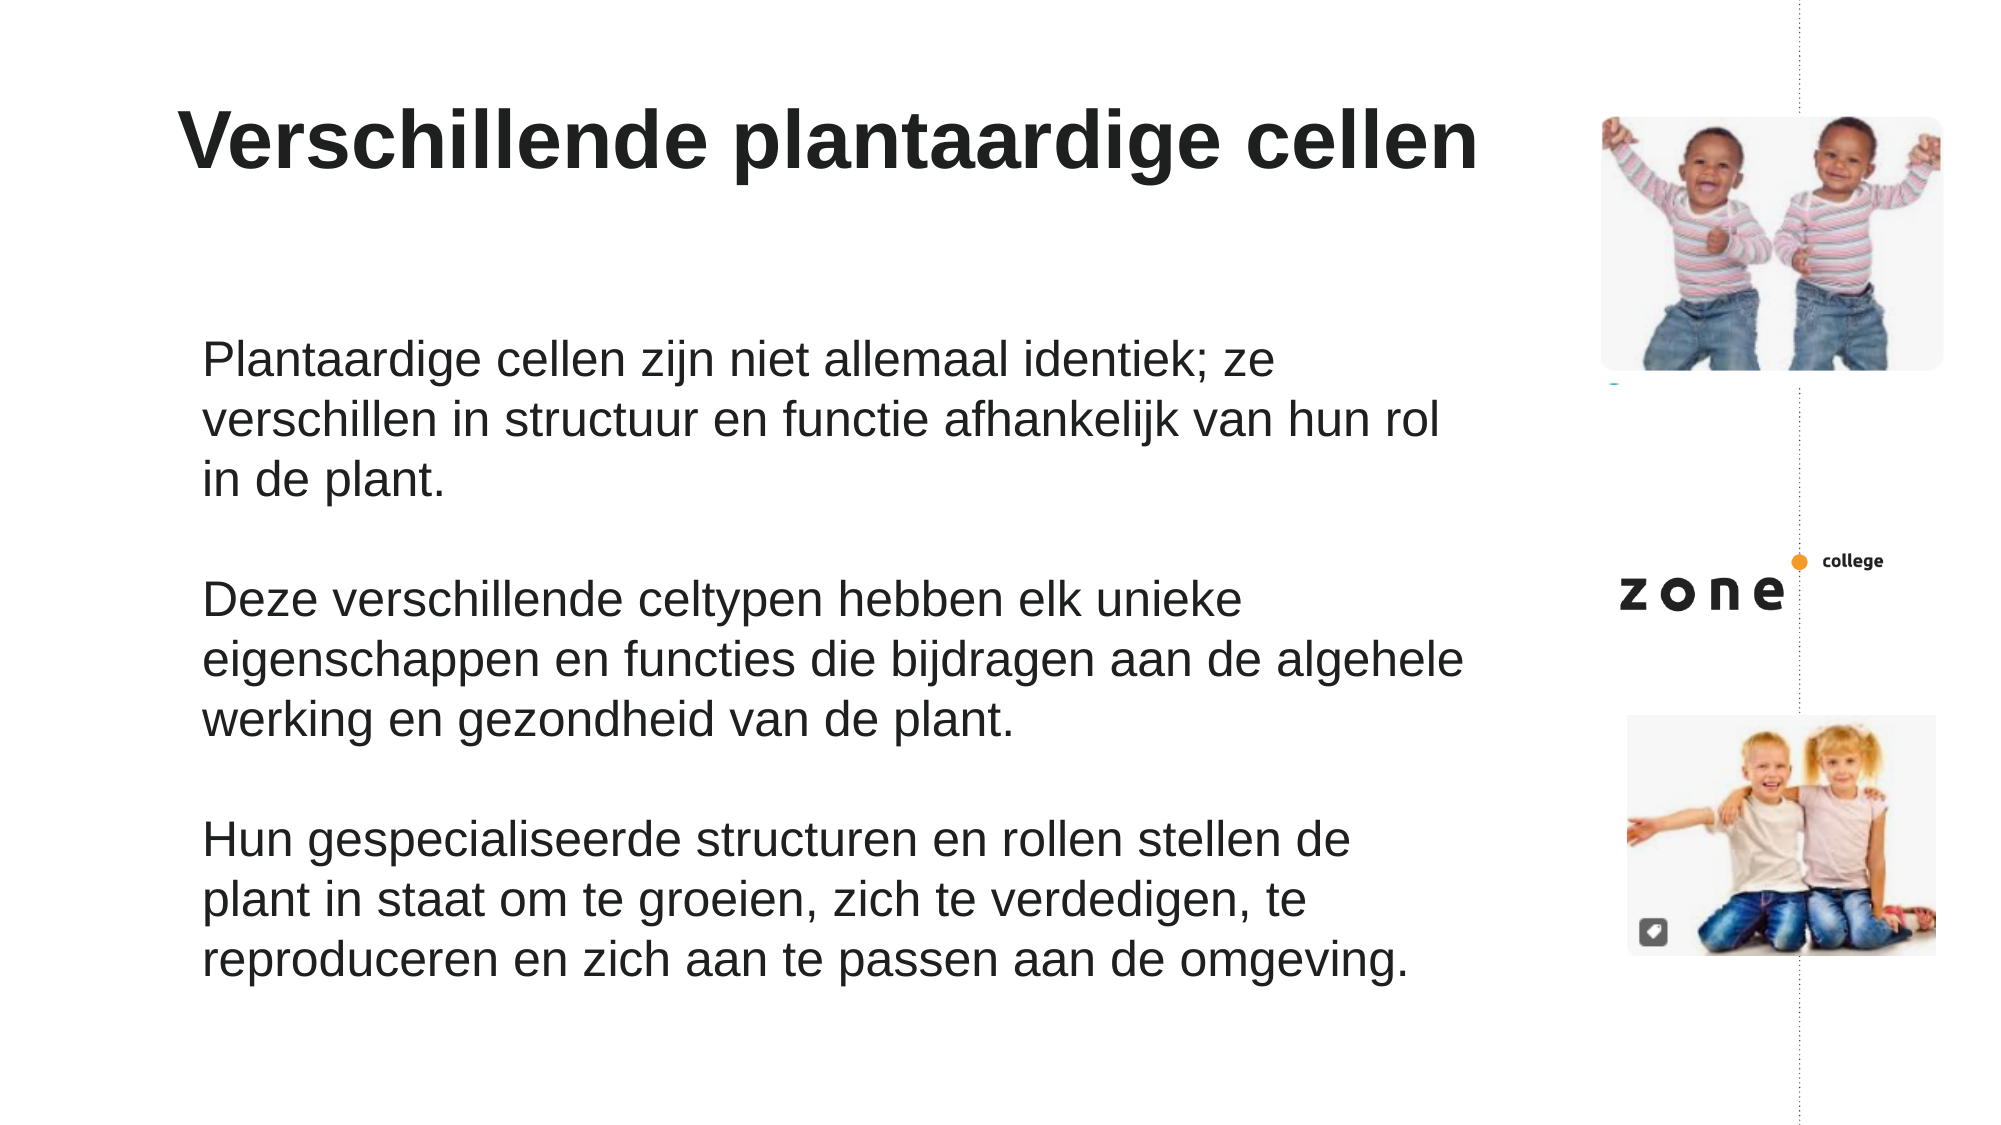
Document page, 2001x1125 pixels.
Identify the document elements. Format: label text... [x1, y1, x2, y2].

picture [1596, 0, 2001, 1125]
title Verschillende plantaardige cellen [177, 97, 1621, 261]
list Plantaardige cellen zijn niet allemaal identiek; ze verschillen in structuur en functie afhankelijk van hun rol in de plant. Deze verschillende celtypen hebben elk unieke eigenschappen en functies die bijdragen aan de algehele werking en gezondheid van de plant. Hun gespecialiseerde structuren en rollen stellen de plant in staat om te groeien, zich te verdedigen, te reproduceren en zich aan te passen aan de omgeving. [202, 326, 1466, 1105]
